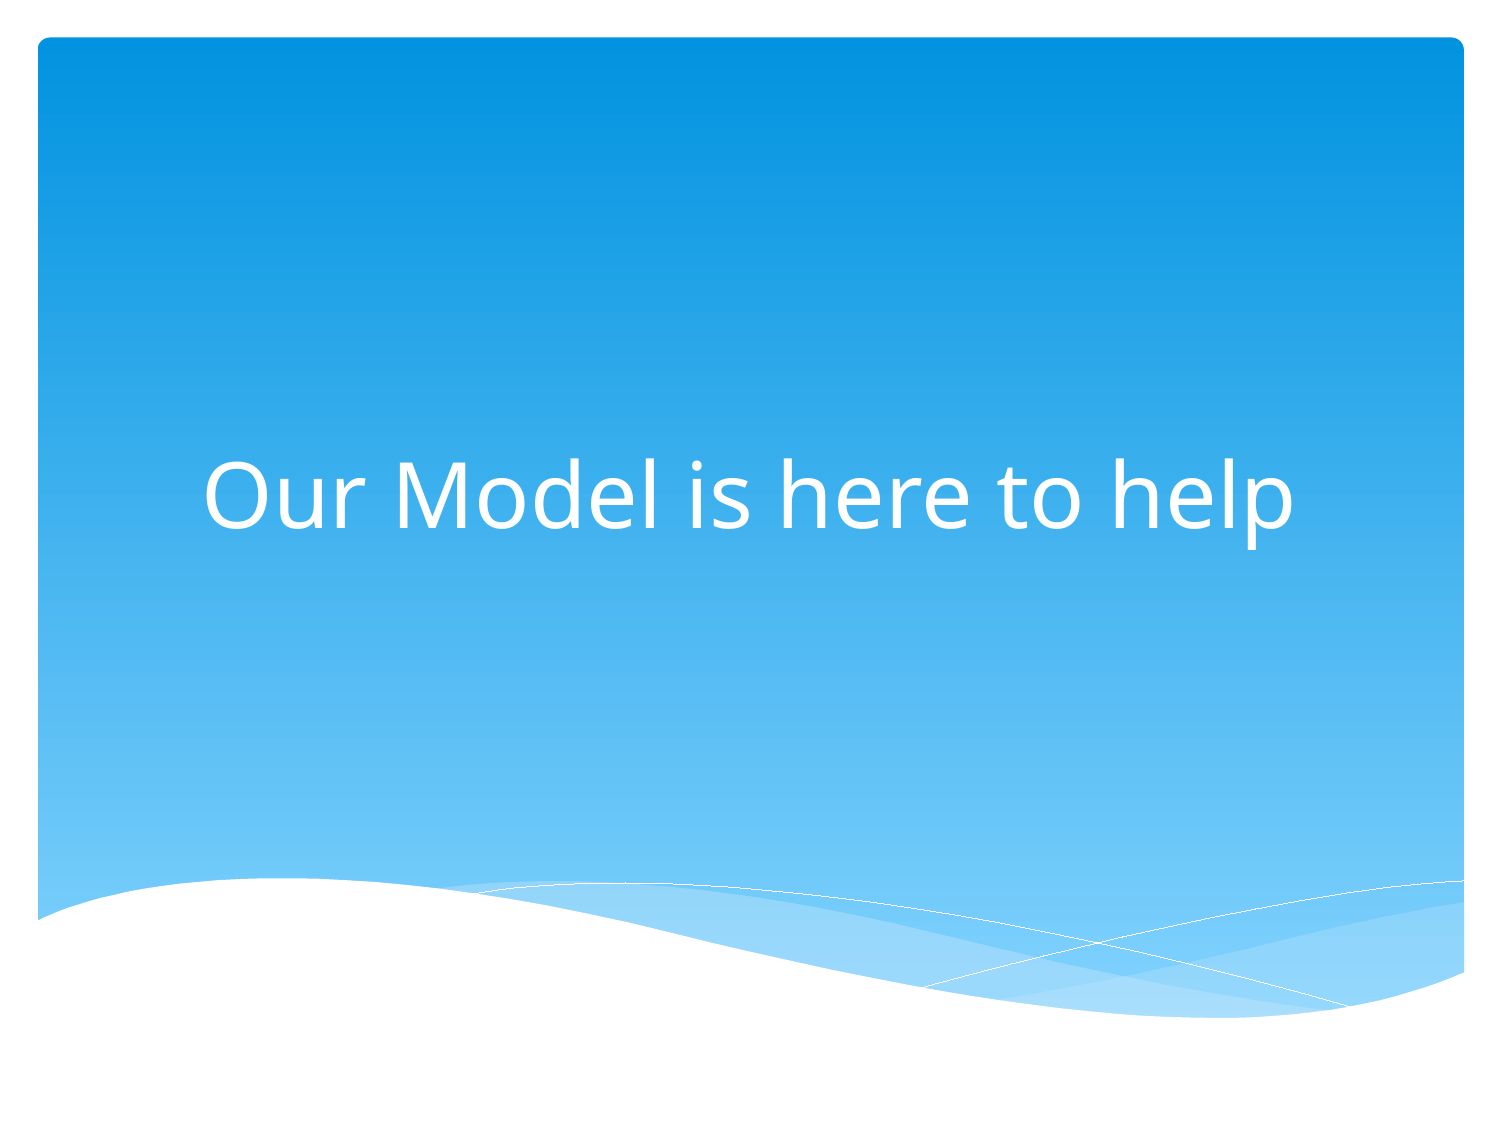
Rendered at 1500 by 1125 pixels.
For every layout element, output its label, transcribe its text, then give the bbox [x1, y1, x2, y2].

title Our Model is here to help [112, 262, 1388, 555]
